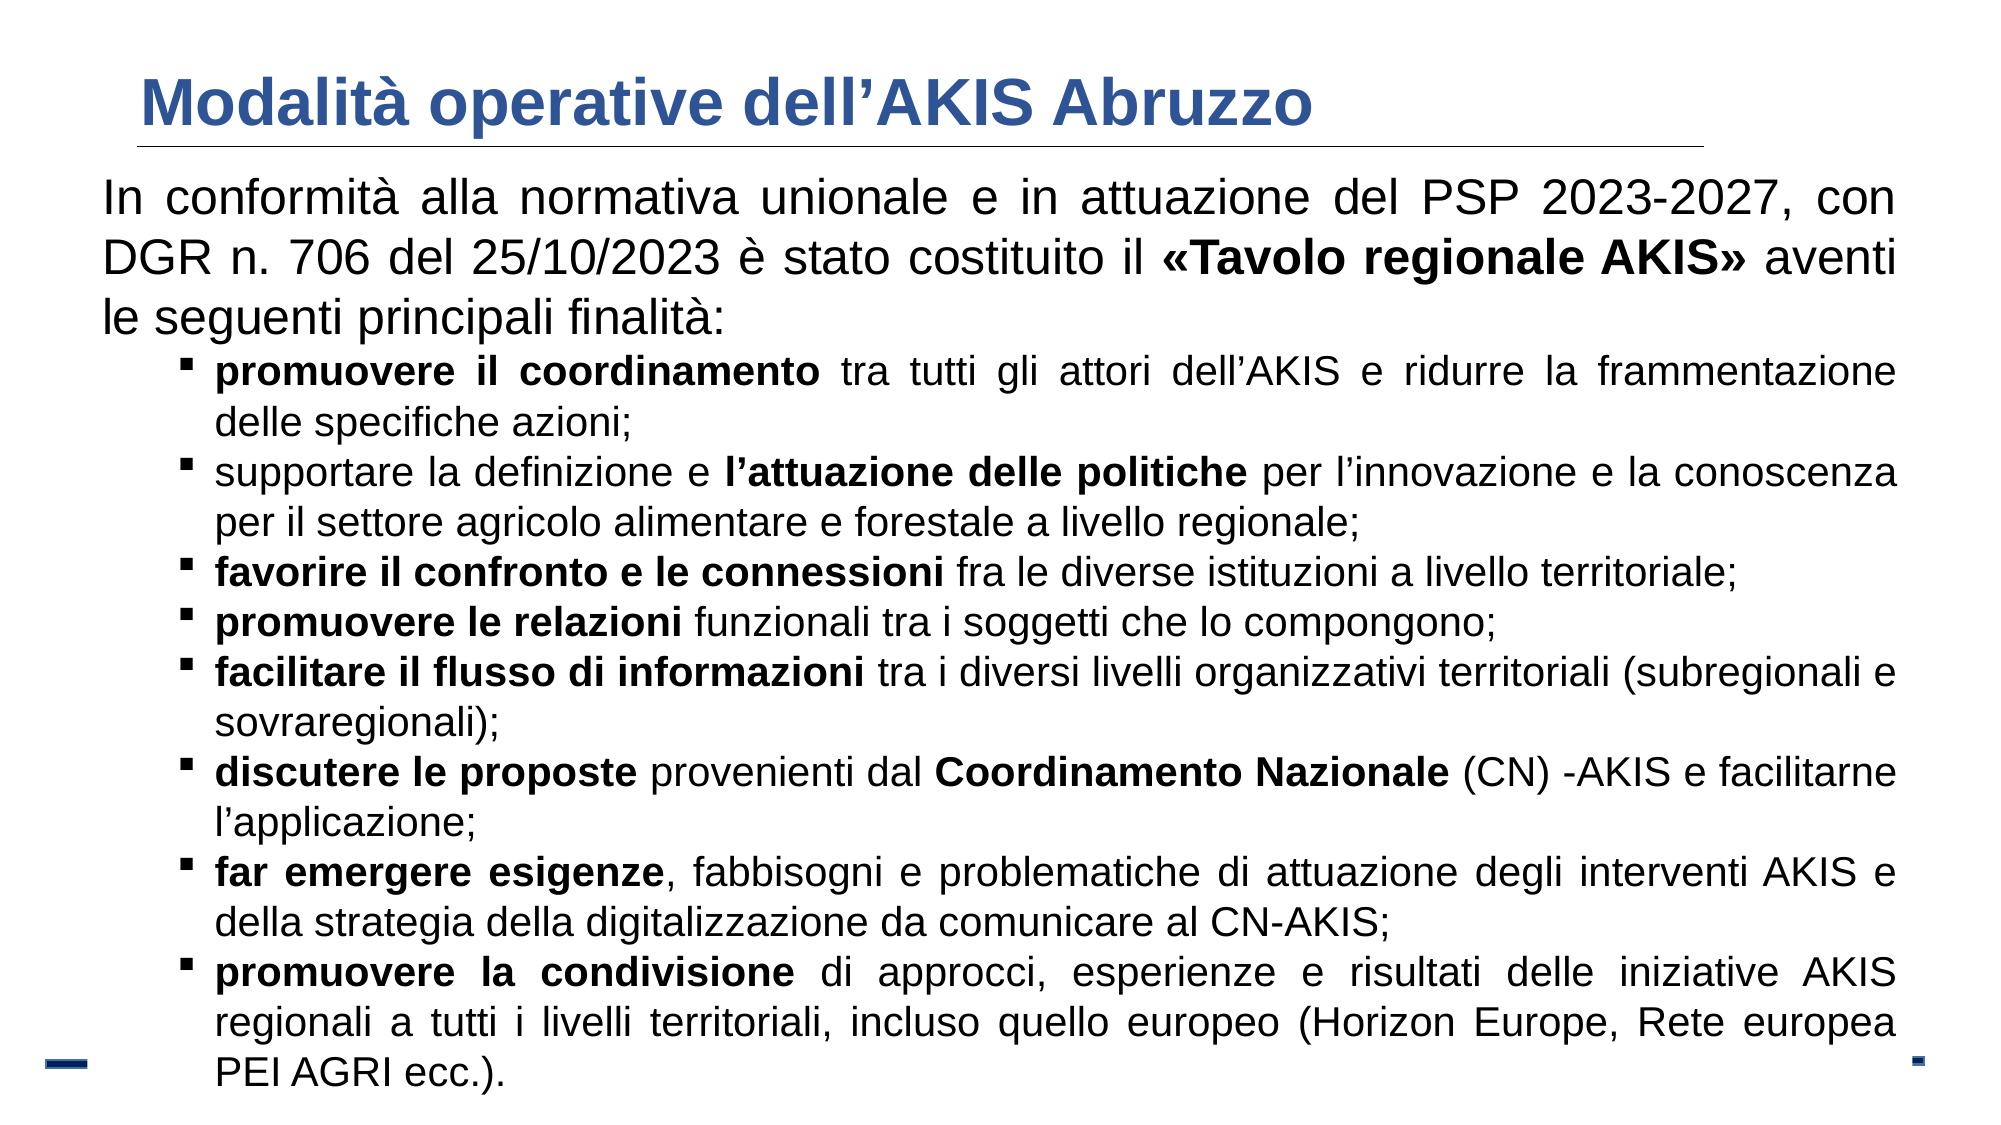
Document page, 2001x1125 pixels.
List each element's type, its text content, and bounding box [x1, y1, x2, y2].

text_box Modalità operative dell’AKIS Abruzzo [125, 46, 1920, 147]
text_box In conformità alla normativa unionale e in attuazione del PSP 2023-2027, con DGR n. 706 del 25/10/2023 è stato costituito il «Tavolo regionale AKIS» aventi le seguenti principali finalità: promuovere il coordinamento tra tutti gli attori dell’AKIS e ridurre la frammentazione delle specifiche azioni; supportare la definizione e l’attuazione delle politiche per l’innovazione e la conoscenza per il settore agricolo alimentare e forestale a livello regionale; favorire il confronto e le connessioni fra le diverse istituzioni a livello territoriale; promuovere le relazioni funzionali tra i soggetti che lo compongono; facilitare il flusso di informazioni tra i diversi livelli organizzativi territoriali (subregionali e sovraregionali); discutere le proposte provenienti dal Coordinamento Nazionale (CN) -AKIS e facilitarne l’applicazione; far emergere esigenze, fabbisogni e problematiche di attuazione degli interventi AKIS e della strategia della digitalizzazione da comunicare al CN-AKIS; promuovere la condivisione di approcci, esperienze e risultati delle iniziative AKIS regionali a tutti i livelli territoriali, incluso quello europeo (Horizon Europe, Rete europea PEI AGRI ecc.). [87, 156, 1913, 1102]
